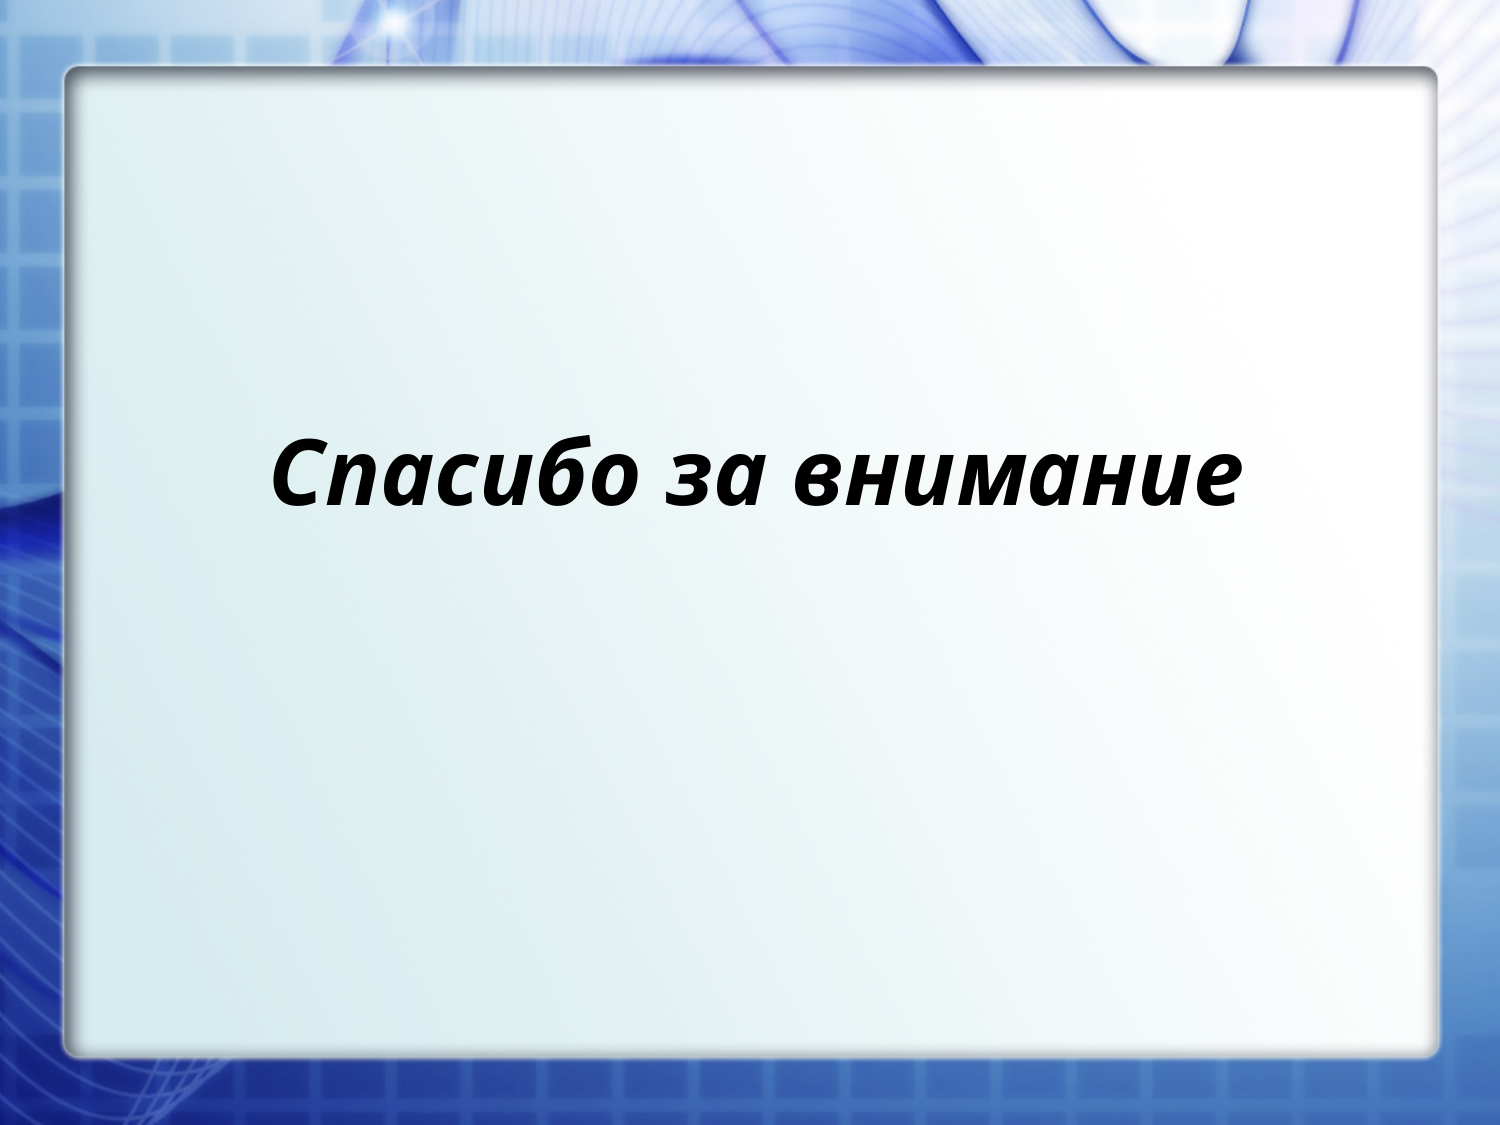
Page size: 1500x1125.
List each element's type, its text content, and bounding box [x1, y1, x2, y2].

title Спасибо за внимание [81, 374, 1433, 563]
picture [0, 0, 1500, 1125]
